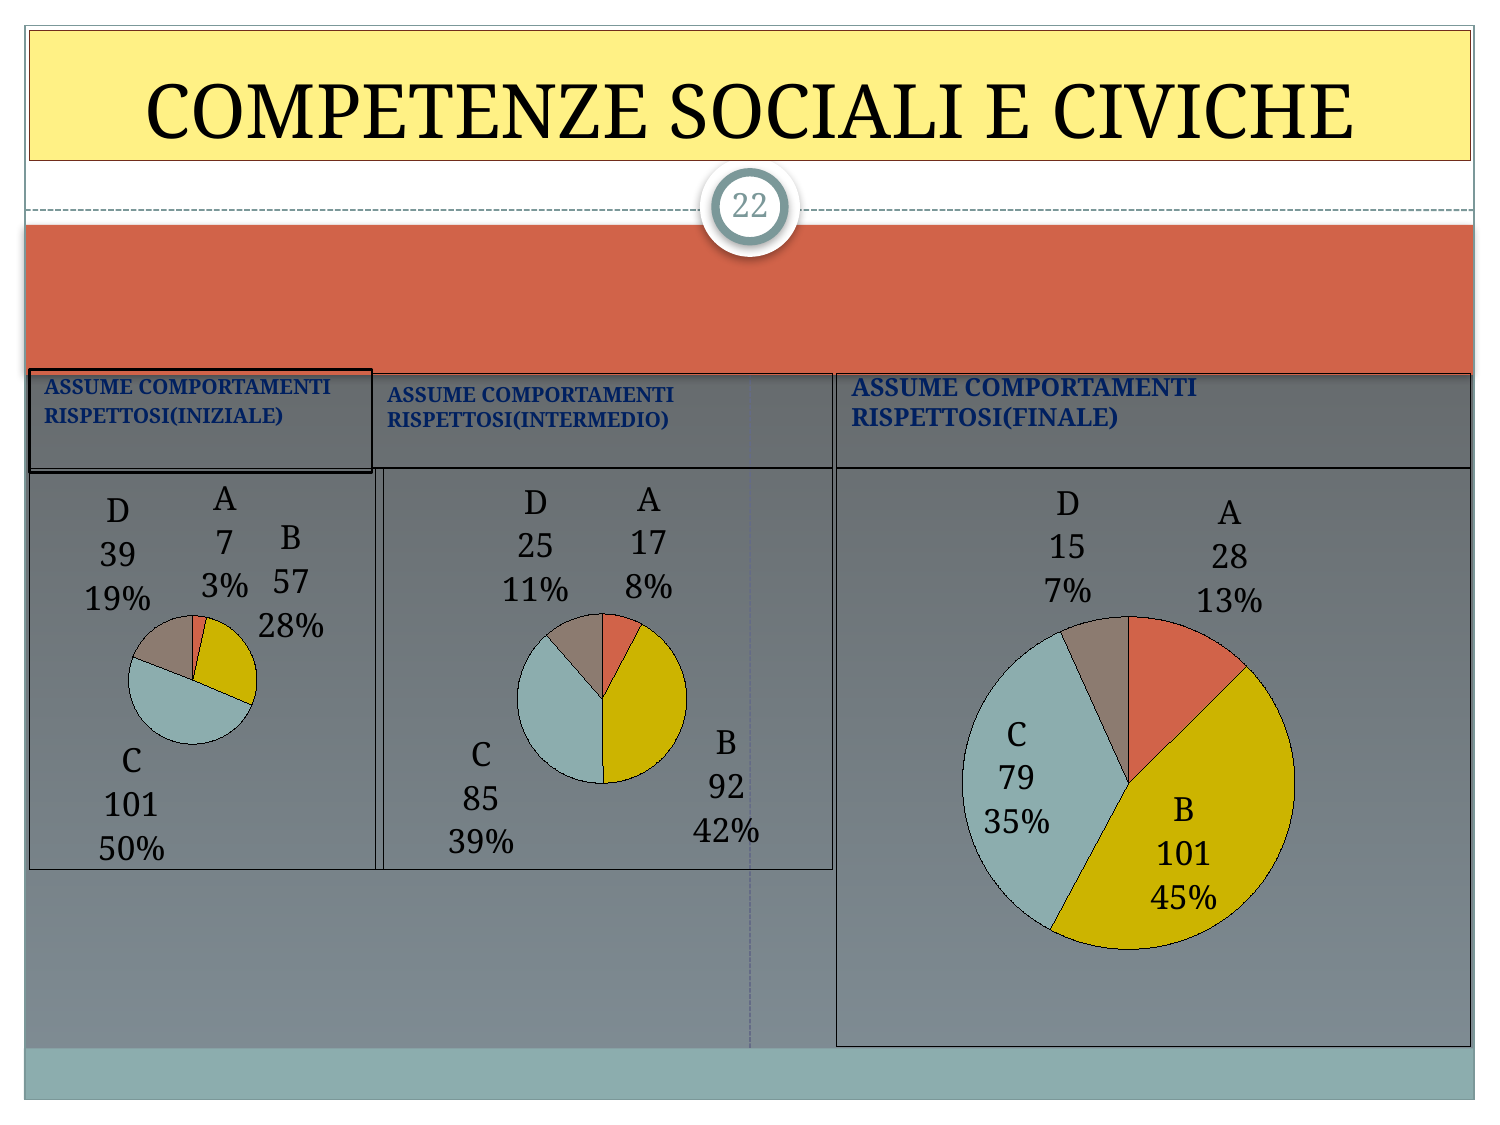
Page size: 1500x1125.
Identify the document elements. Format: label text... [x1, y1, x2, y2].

chart [835, 467, 1471, 1048]
chart [29, 467, 833, 870]
list ASSUME COMPORTAMENTI RISPETTOSI(INIZIALE) [28, 368, 373, 467]
slide_number 22 [712, 171, 788, 244]
title COMPETENZE SOCIALI E CIVICHE [29, 30, 1471, 161]
text_box ASSUME COMPORTAMENTI RISPETTOSI(FINALE) [836, 373, 1471, 467]
text_box ASSUME COMPORTAMENTI RISPETTOSI(INTERMEDIO) [371, 373, 833, 466]
